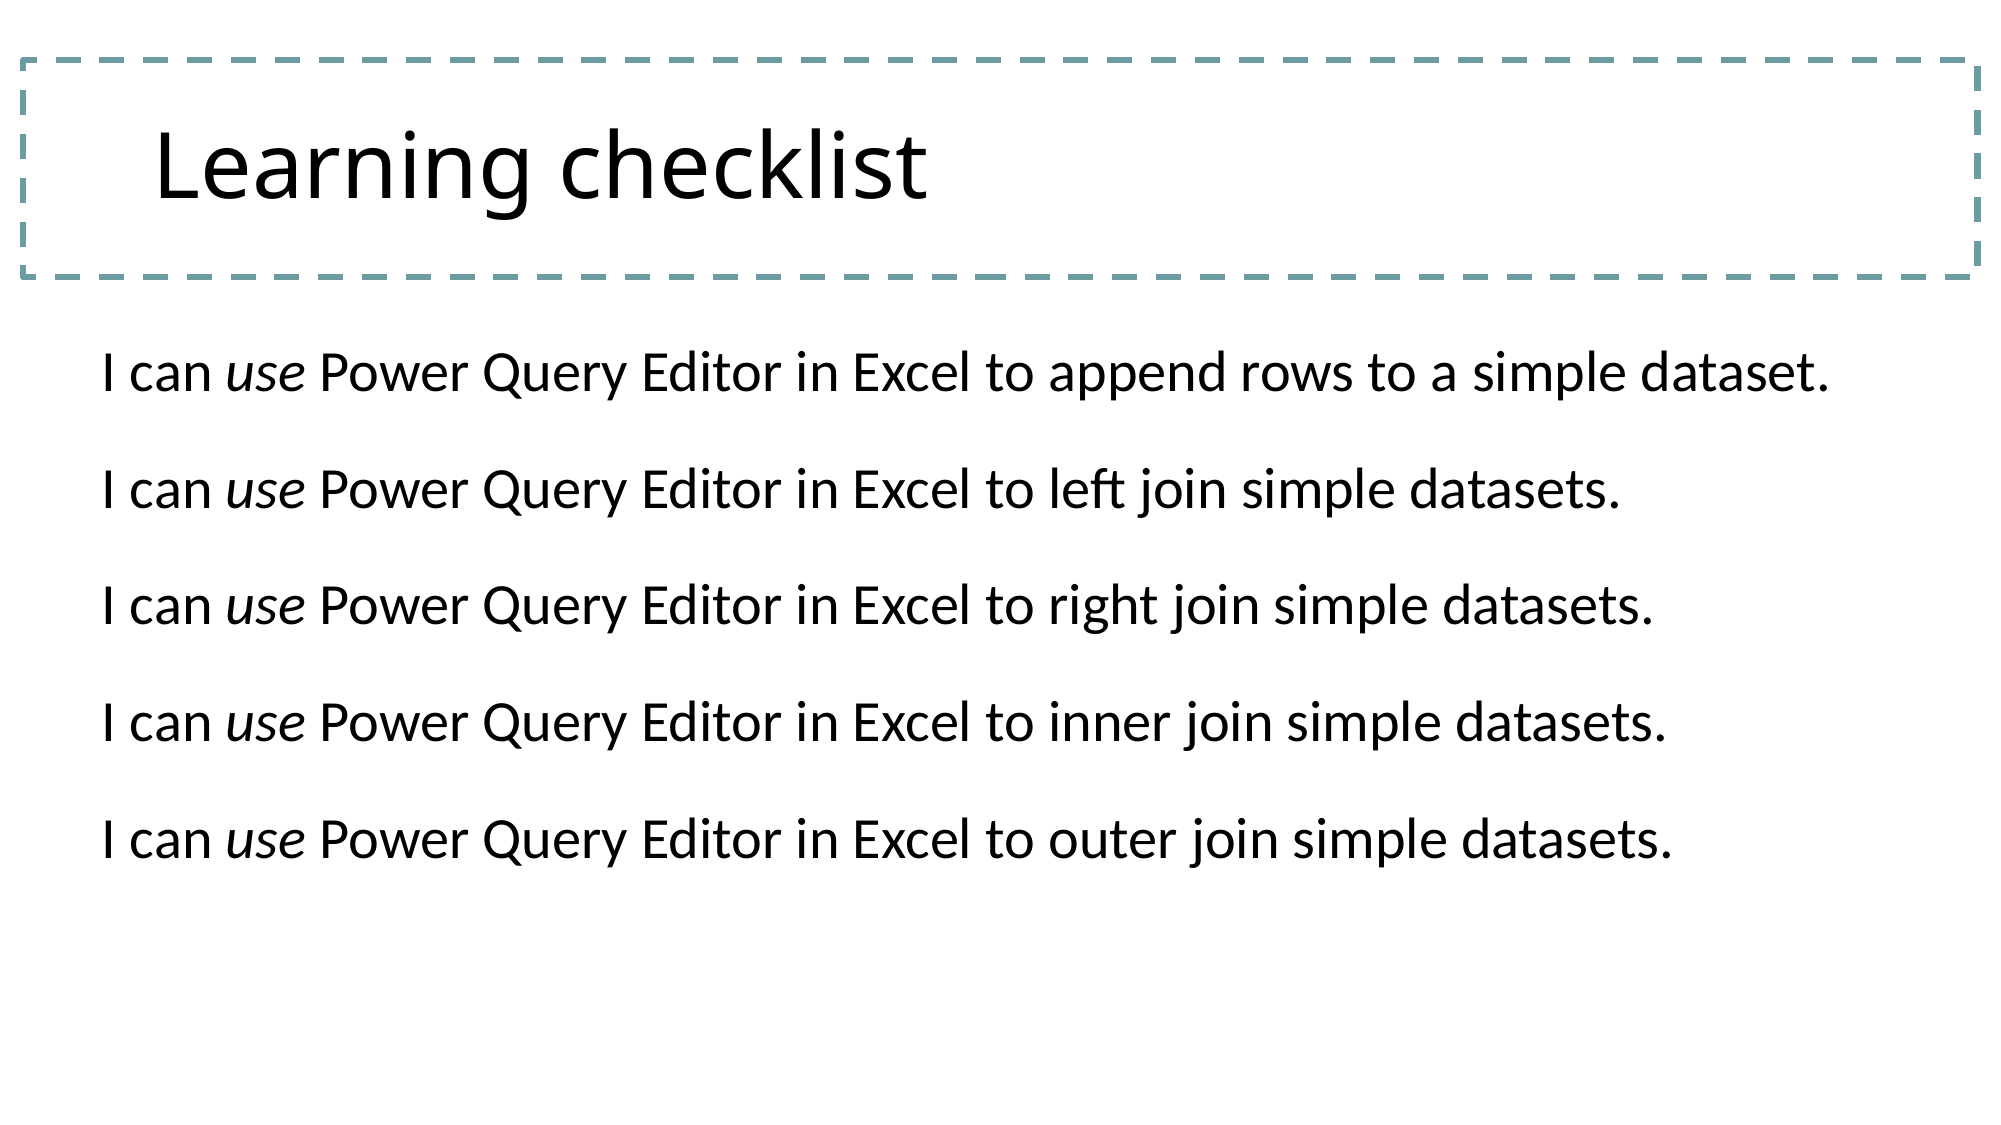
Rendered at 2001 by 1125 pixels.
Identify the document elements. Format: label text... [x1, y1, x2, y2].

title Learning checklist [137, 59, 1863, 278]
table_header I can use Power Query Editor in Excel to append rows to a simple dataset. I can use Power Query Editor in Excel to left join simple datasets. I can use Power Query Editor in Excel to right join simple datasets. I can use Power Query Editor in Excel to inner join simple datasets. I can use Power Query Editor in Excel to outer join simple datasets. [87, 341, 1967, 939]
